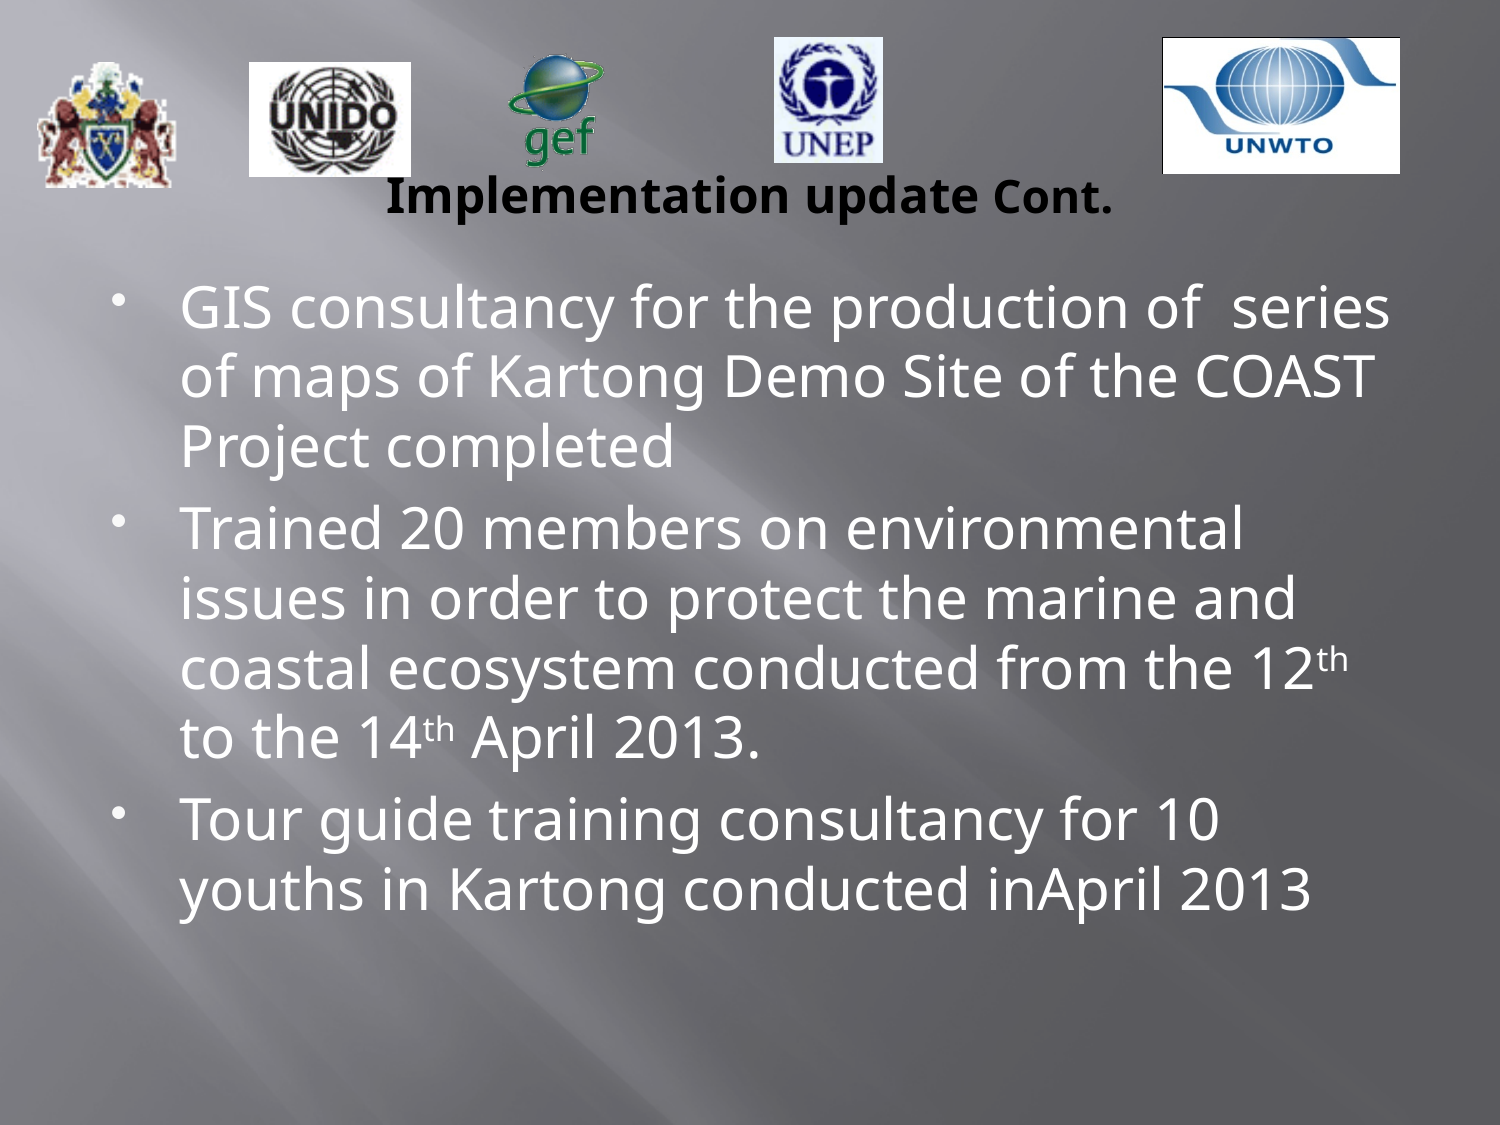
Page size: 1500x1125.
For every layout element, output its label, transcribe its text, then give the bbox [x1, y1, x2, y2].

picture [1162, 37, 1400, 174]
picture [249, 62, 412, 177]
list GIS consultancy for the production of series of maps of Kartong Demo Site of the COAST Project completed Trained 20 members on environmental issues in order to protect the marine and coastal ecosystem conducted from the 12th to the 14th April 2013. Tour guide training consultancy for 10 youths in Kartong conducted inApril 2013 [75, 262, 1425, 1035]
picture [774, 37, 883, 163]
title Implementation update Cont. [75, 45, 1425, 233]
picture [37, 62, 179, 188]
picture [499, 41, 615, 177]
